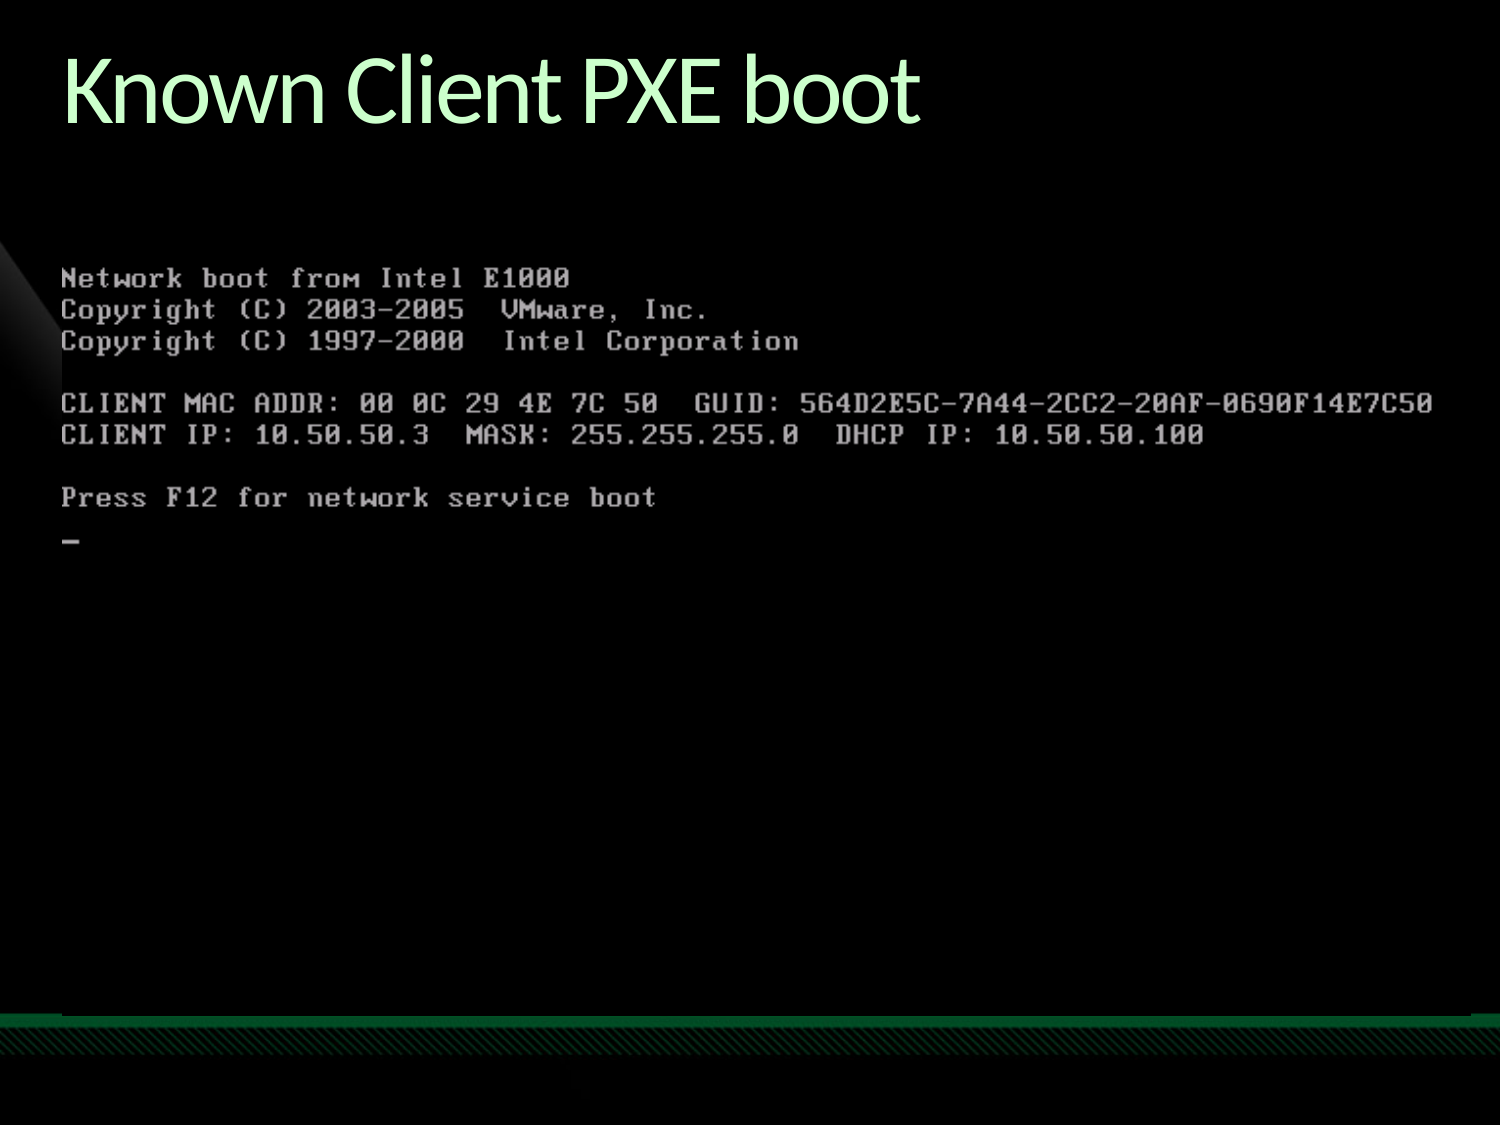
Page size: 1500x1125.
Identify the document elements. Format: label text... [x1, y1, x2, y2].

picture [0, 0, 1500, 1125]
title Known Client PXE boot [62, 37, 1413, 147]
